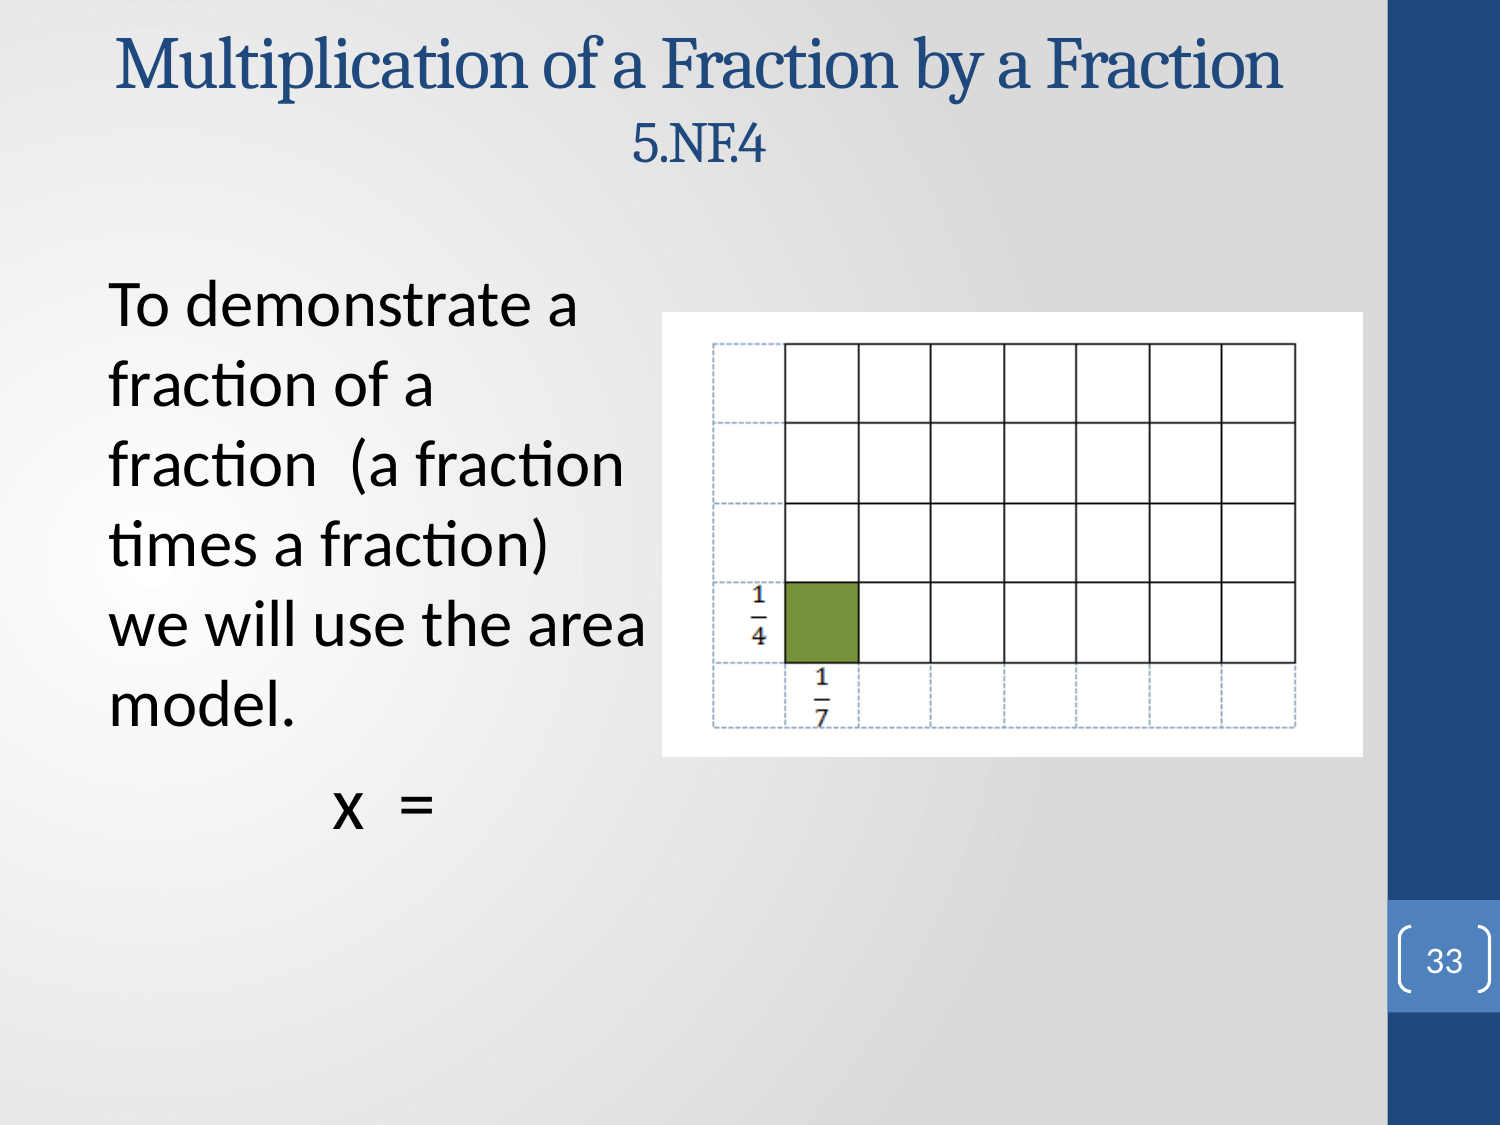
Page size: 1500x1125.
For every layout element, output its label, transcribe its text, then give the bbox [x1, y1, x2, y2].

title Multiplication of a Fraction by a Fraction 5.NF.4 [75, 45, 1325, 233]
slide_number 33 [1397, 924, 1492, 994]
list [661, 311, 1364, 758]
